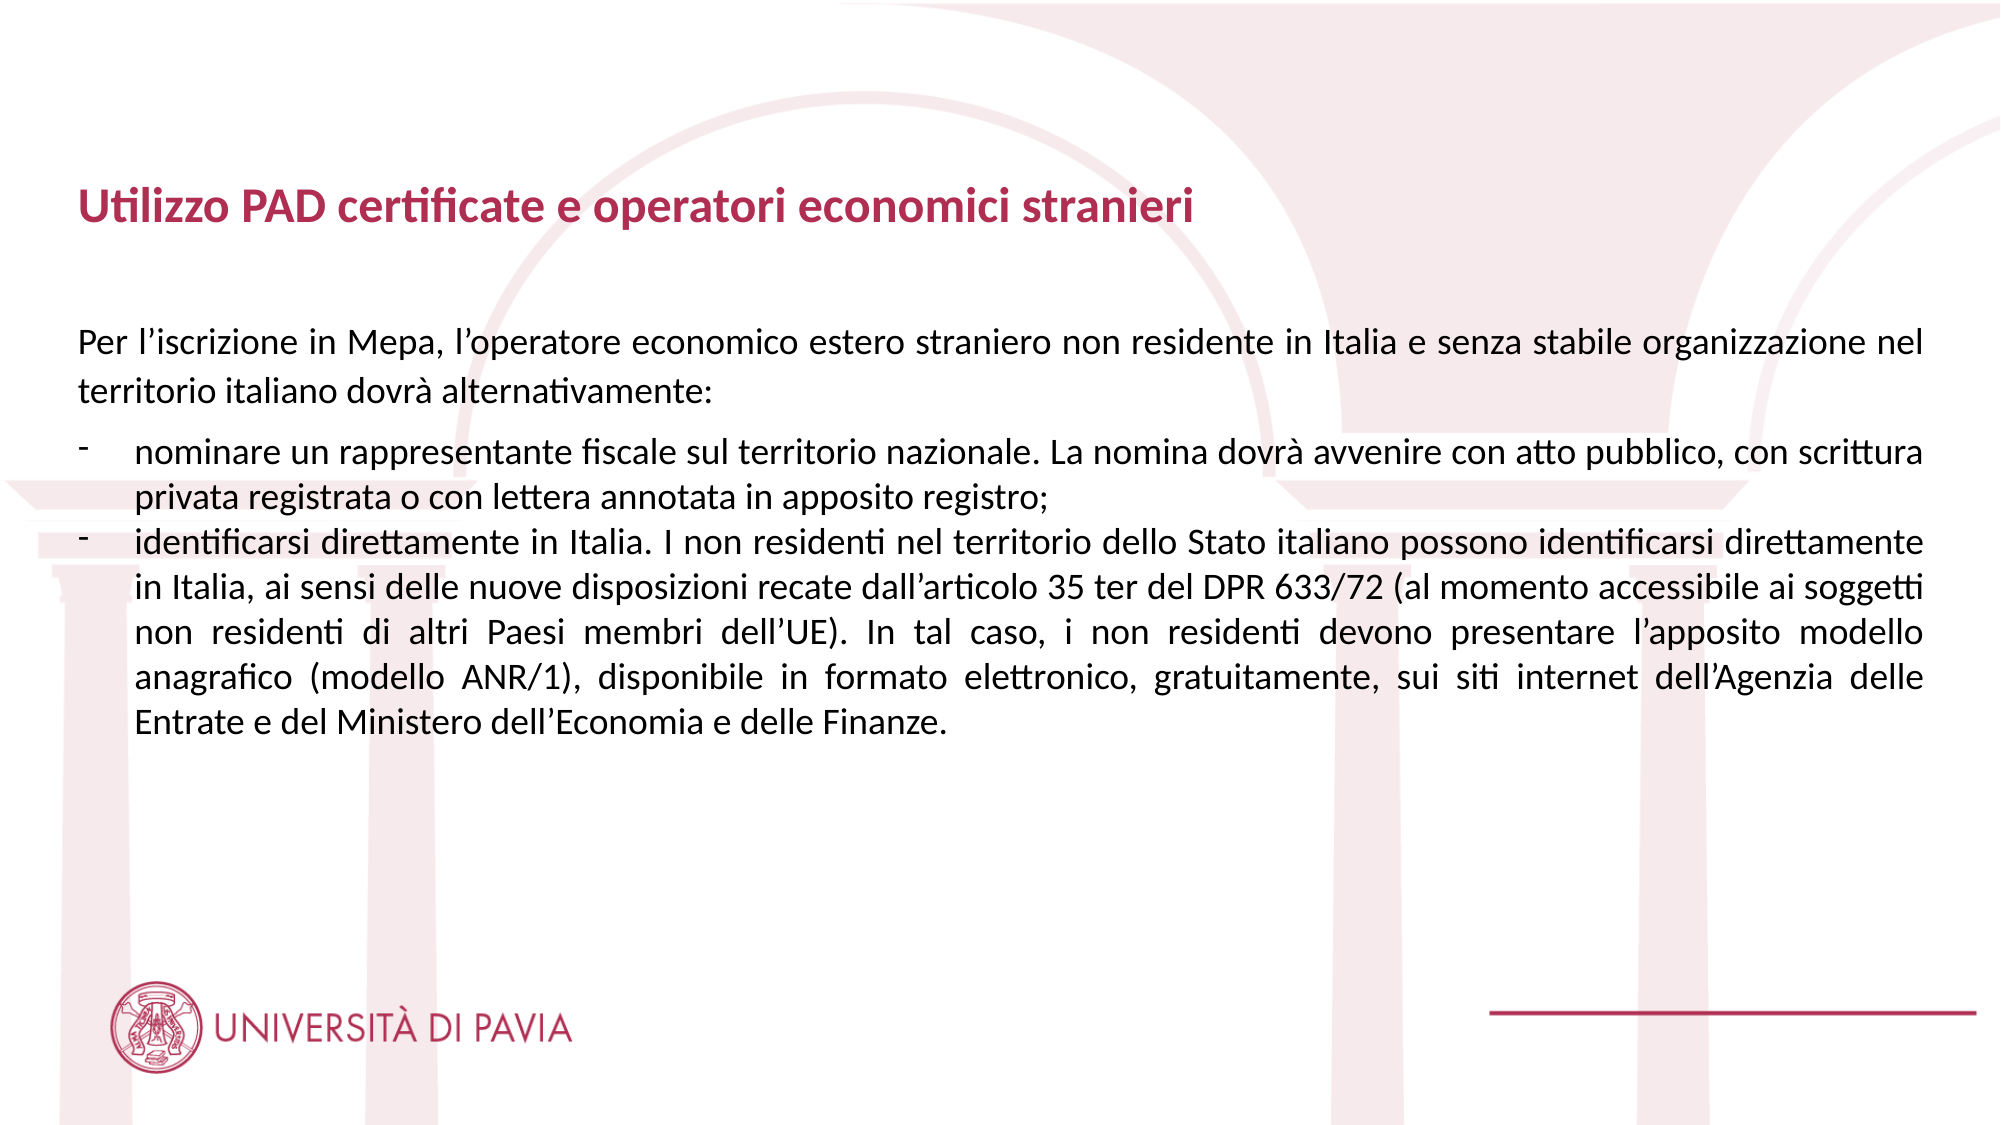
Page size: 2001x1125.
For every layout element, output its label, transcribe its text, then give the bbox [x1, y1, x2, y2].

picture [0, 0, 2001, 1125]
text_box Utilizzo PAD certificate e operatori economici stranieri Per l’iscrizione in Mepa, l’operatore economico estero straniero non residente in Italia e senza stabile organizzazione nel territorio italiano dovrà alternativamente: nominare un rappresentante fiscale sul territorio nazionale. La nomina dovrà avvenire con atto pubblico, con scrittura privata registrata o con lettera annotata in apposito registro; identificarsi direttamente in Italia. I non residenti nel territorio dello Stato italiano possono identificarsi direttamente in Italia, ai sensi delle nuove disposizioni recate dall’articolo 35 ter del DPR 633/72 (al momento accessibile ai soggetti non residenti di altri Paesi membri dell’UE). In tal caso, i non residenti devono presentare l’apposito modello anagrafico (modello ANR/1), disponibile in formato elettronico, gratuitamente, sui siti internet dell’Agenzia delle Entrate e del Ministero dell’Economia e delle Finanze. [63, 56, 1941, 855]
